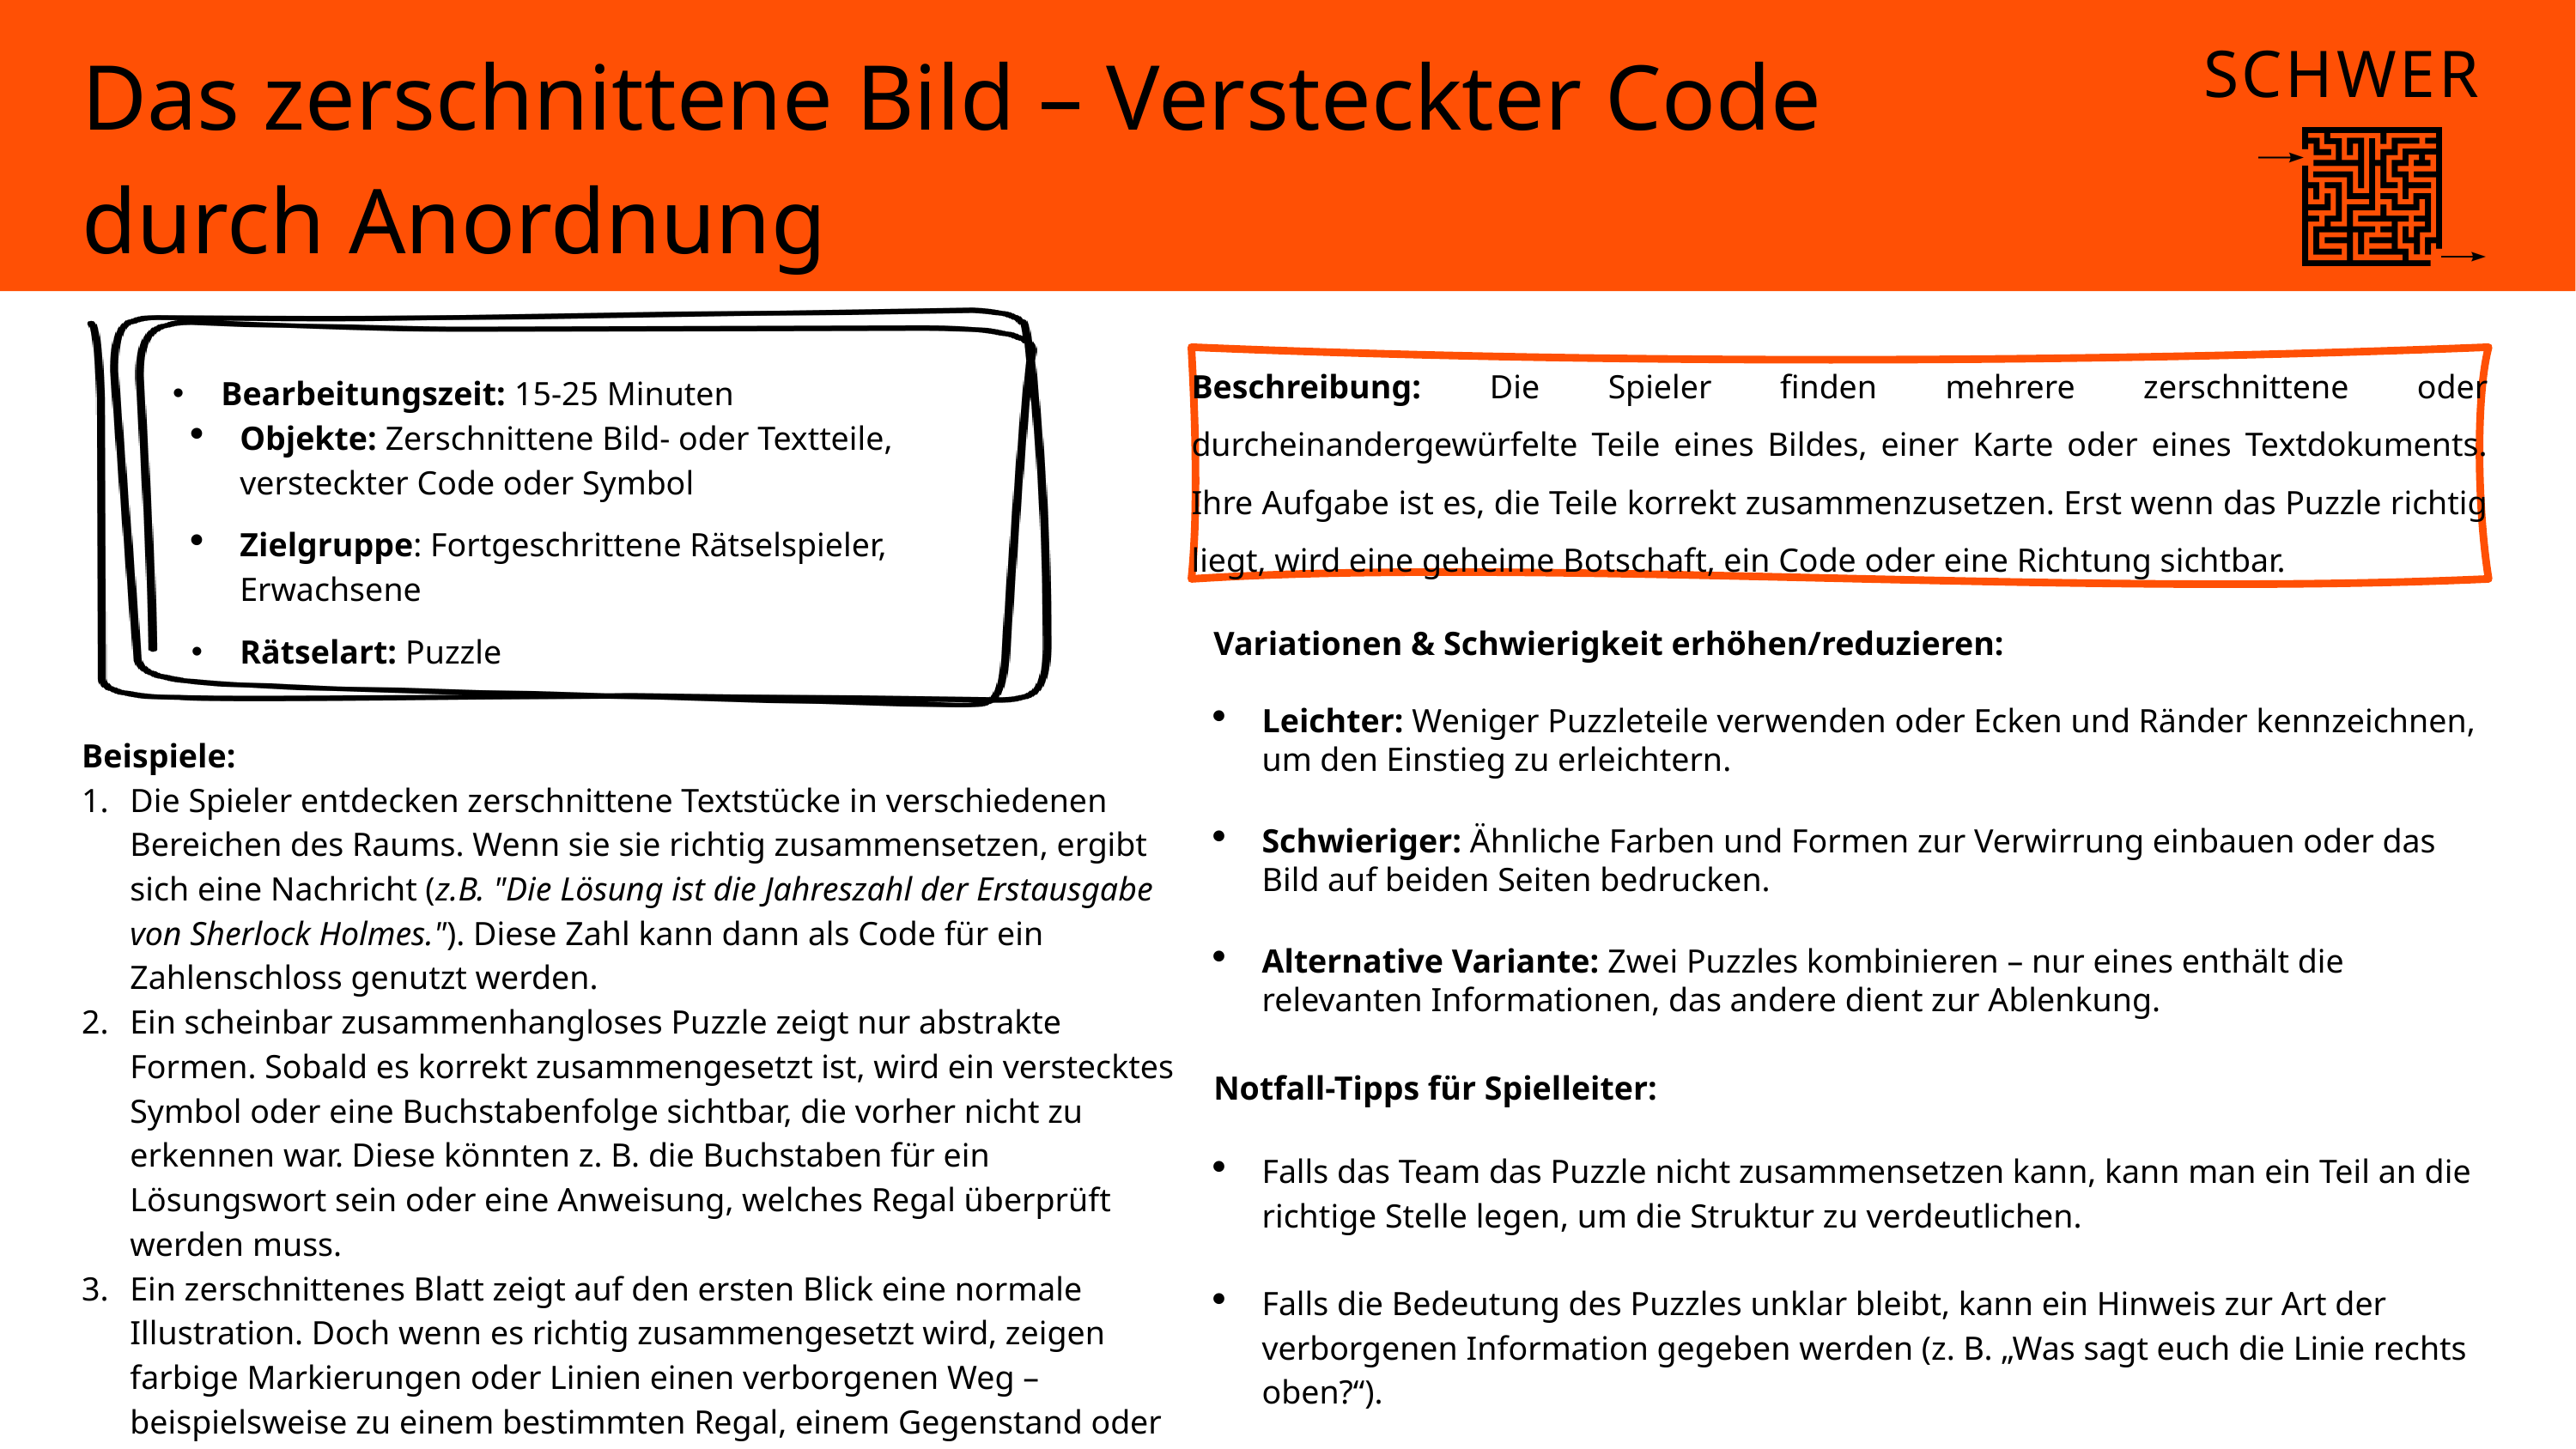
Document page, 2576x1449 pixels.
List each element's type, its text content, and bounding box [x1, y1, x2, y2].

text_box [87, 307, 1054, 707]
text_box SCHWER [2203, 39, 2570, 111]
text_box [0, 0, 2576, 293]
text_box Beispiele: Die Spieler entdecken zerschnittene Textstücke in verschiedenen Bereichen des Raums. Wenn sie sie richtig zusammensetzen, ergibt sich eine Nachricht (z.B. "Die Lösung ist die Jahreszahl der Erstausgabe von Sherlock Holmes."). Diese Zahl kann dann als Code für ein Zahlenschloss genutzt werden. Ein scheinbar zusammenhangloses Puzzle zeigt nur abstrakte Formen. Sobald es korrekt zusammengesetzt ist, wird ein verstecktes Symbol oder eine Buchstabenfolge sichtbar, die vorher nicht zu erkennen war. Diese könnten z. B. die Buchstaben für ein Lösungswort sein oder eine Anweisung, welches Regal überprüft werden muss. Ein zerschnittenes Blatt zeigt auf den ersten Blick eine normale Illustration. Doch wenn es richtig zusammengesetzt wird, zeigen farbige Markierungen oder Linien einen verborgenen Weg – beispielsweise zu einem bestimmten Regal, einem Gegenstand oder einem Safe. [82, 716, 1192, 1449]
text_box Beschreibung: Die Spieler finden mehrere zerschnittene oder durcheinandergewürfelte Teile eines Bildes, einer Karte oder eines Textdokuments. Ihre Aufgabe ist es, die Teile korrekt zusammenzusetzen. Erst wenn das Puzzle richtig liegt, wird eine geheime Botschaft, ein Code oder eine Richtung sichtbar. [1191, 347, 2489, 585]
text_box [2258, 126, 2487, 267]
text_box Das zerschnittene Bild – Versteckter Code durch Anordnung [82, 24, 2071, 272]
text_box Variationen & Schwierigkeit erhöhen/reduzieren: Leichter: Weniger Puzzleteile verwenden oder Ecken und Ränder kennzeichnen, um den Einstieg zu erleichtern. Schwieriger: Ähnliche Farben und Formen zur Verwirrung einbauen oder das Bild auf beiden Seiten bedrucken. Alternative Variante: Zwei Puzzles kombinieren – nur eines enthält die relevanten Informationen, das andere dient zur Ablenkung. [1213, 622, 2486, 1019]
text_box Notfall-Tipps für Spielleiter: Falls das Team das Puzzle nicht zusammensetzen kann, kann man ein Teil an die richtige Stelle legen, um die Struktur zu verdeutlichen. Falls die Bedeutung des Puzzles unklar bleibt, kann ein Hinweis zur Art der verborgenen Information gegeben werden (z. B. „Was sagt euch die Linie rechts oben?“). [1213, 1067, 2486, 1411]
text_box Bearbeitungszeit: 15-25 Minuten Objekte: Zerschnittene Bild- oder Textteile, versteckter Code oder Symbol Zielgruppe: Fortgeschrittene Rätselspieler, Erwachsene Rätselart: Puzzle [126, 331, 981, 670]
